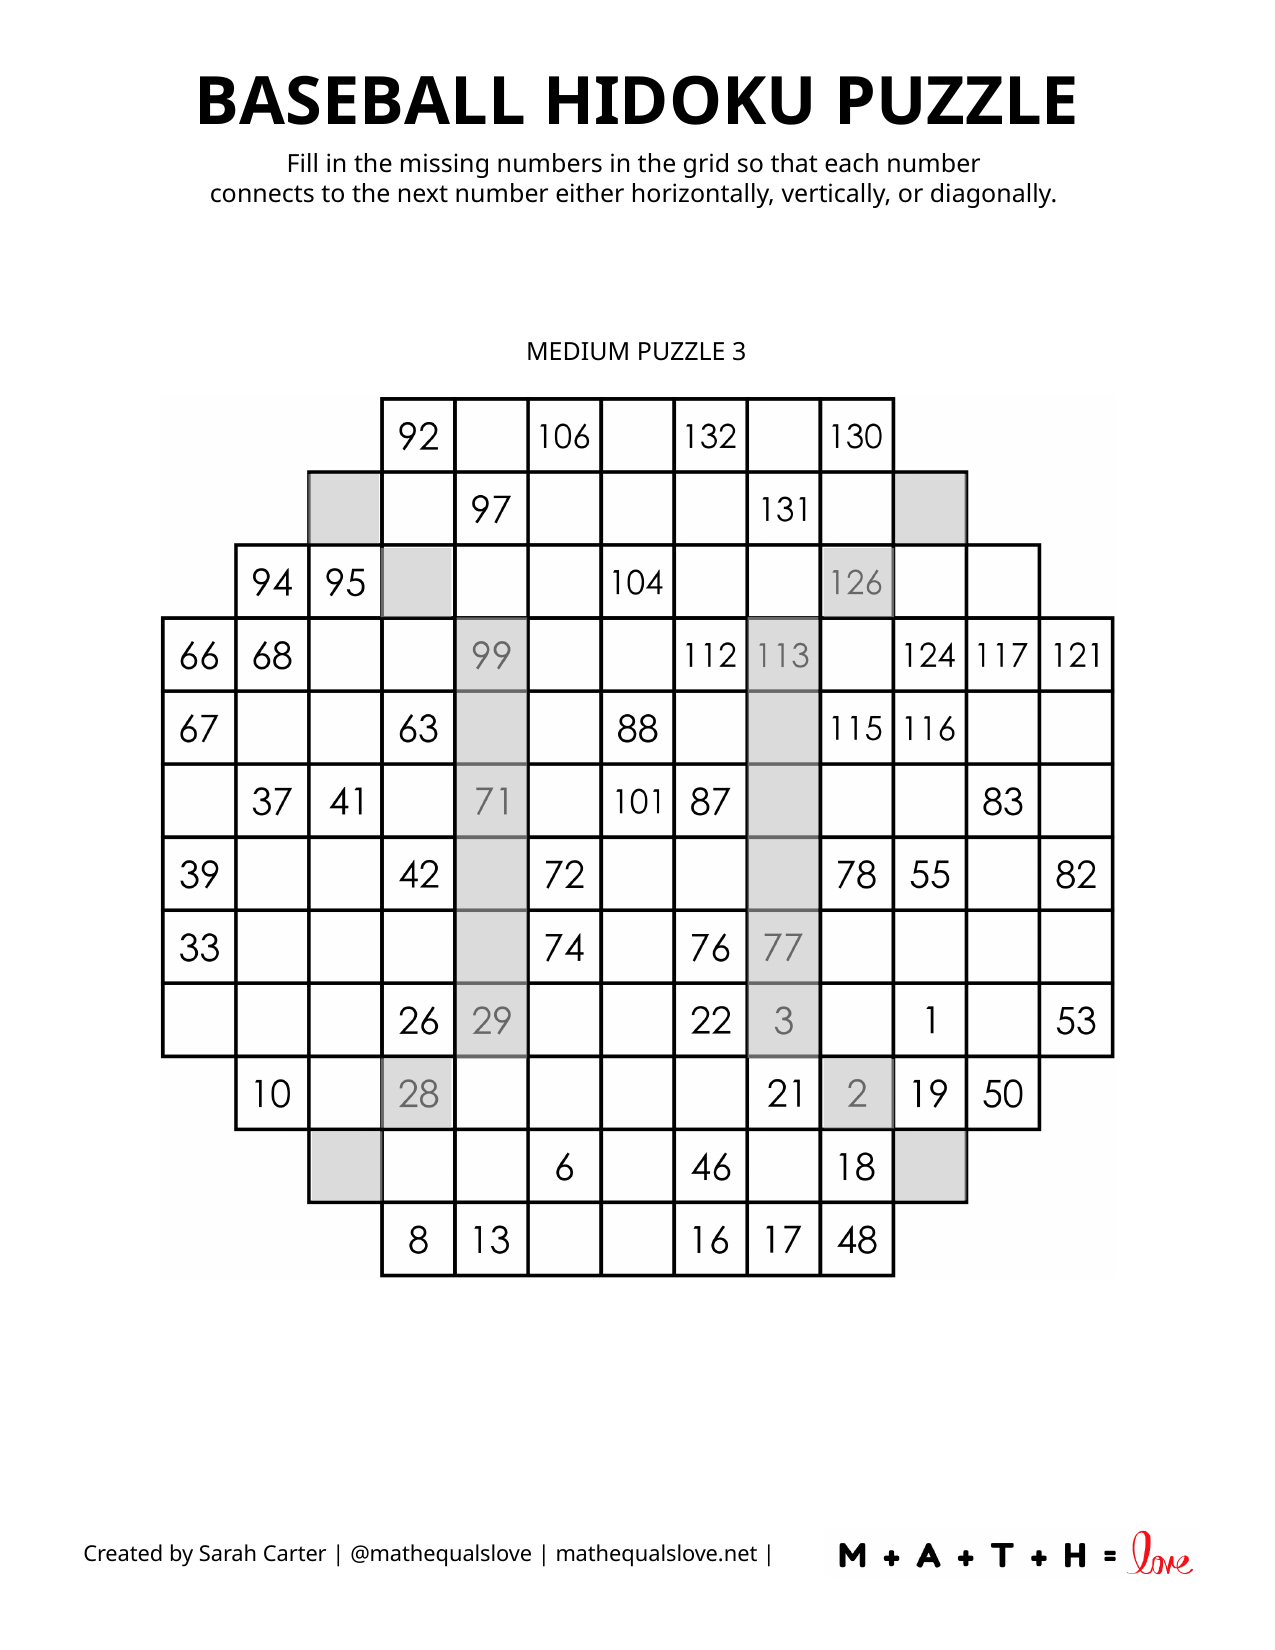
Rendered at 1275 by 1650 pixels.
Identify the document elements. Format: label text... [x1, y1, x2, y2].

picture [158, 395, 1117, 1280]
text_box BASEBALL HIDOKU PUZZLE [65, 50, 1210, 140]
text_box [307, 473, 967, 1202]
text_box Fill in the missing numbers in the grid so that each number connects to the next number either horizontally, vertically, or diagonally. [0, 140, 1275, 216]
picture [826, 1528, 1203, 1579]
text_box MEDIUM PUZZLE 3 [158, 335, 1115, 387]
text_box Created by Sarah Carter | @mathequalslove | mathequalslove.net | [68, 1532, 826, 1574]
